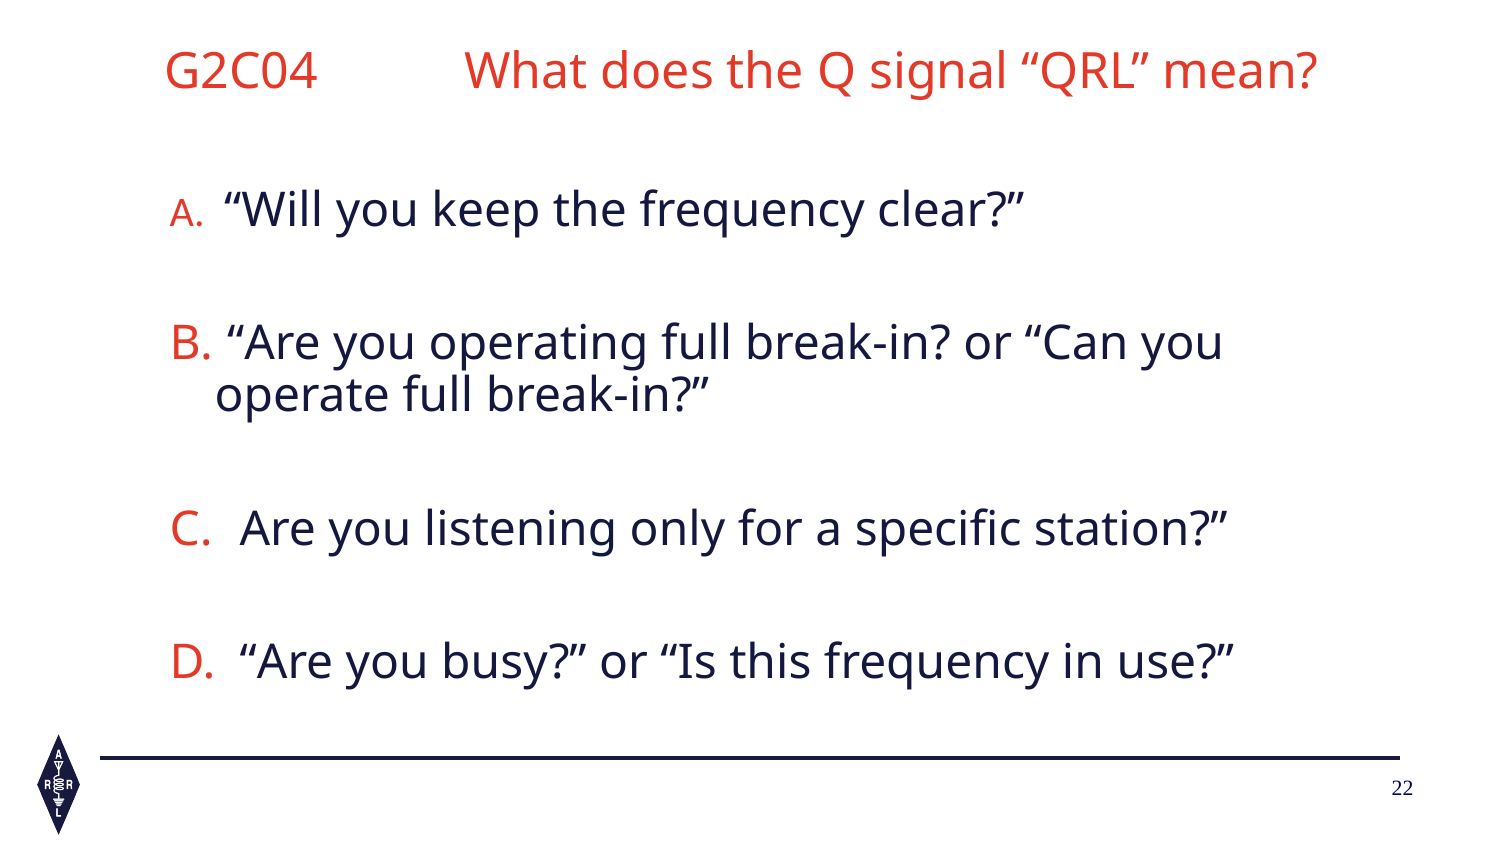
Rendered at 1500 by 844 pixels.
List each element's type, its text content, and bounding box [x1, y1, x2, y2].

text_box 22 [1353, 768, 1425, 827]
picture [37, 734, 80, 835]
list “Will you keep the frequency clear?” “Are you operating full break-in? or “Can you operate full break-in?” Are you listening only for a specific station?” “Are you busy?” or “Is this frequency in use?” [169, 178, 1331, 700]
title G2C04 What does the Q signal “QRL” mean? [164, 39, 1336, 147]
